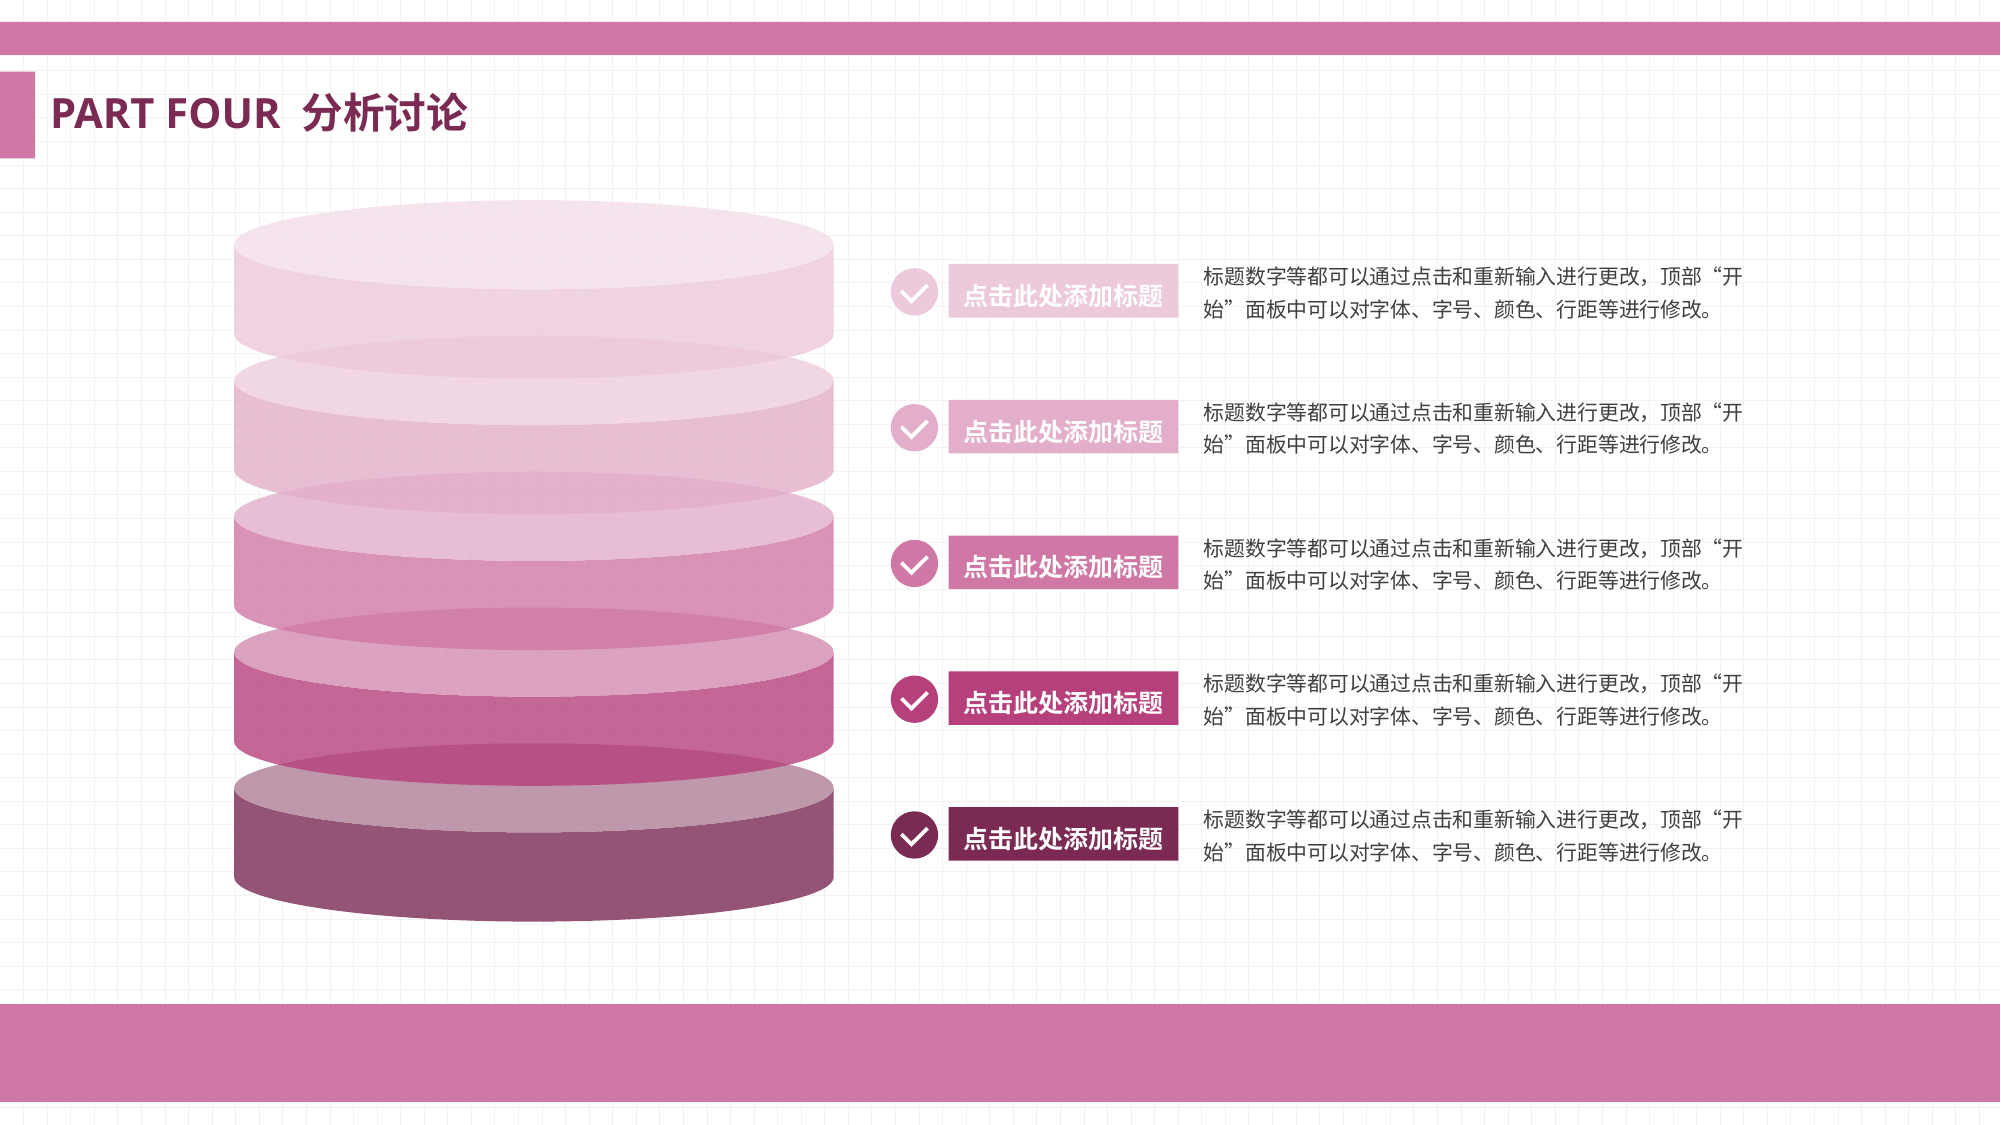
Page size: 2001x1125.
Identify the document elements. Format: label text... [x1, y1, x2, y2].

text_box [233, 493, 835, 652]
text_box [233, 357, 835, 516]
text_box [890, 268, 939, 316]
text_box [890, 404, 939, 452]
text_box 标题数字等都可以通过点击和重新输入进行更改，顶部“开始”面板中可以对字体、字号、颜色、行距等进行修改。 [1188, 656, 1766, 736]
text_box 点击此处添加标题 [948, 807, 1179, 861]
text_box [233, 629, 835, 787]
text_box [233, 765, 835, 923]
text_box 标题数字等都可以通过点击和重新输入进行更改，顶部“开始”面板中可以对字体、字号、颜色、行距等进行修改。 [1188, 248, 1766, 329]
text_box 点击此处添加标题 [948, 263, 1179, 318]
text_box 标题数字等都可以通过点击和重新输入进行更改，顶部“开始”面板中可以对字体、字号、颜色、行距等进行修改。 [1188, 520, 1766, 601]
text_box 标题数字等都可以通过点击和重新输入进行更改，顶部“开始”面板中可以对字体、字号、颜色、行距等进行修改。 [1188, 792, 1766, 872]
text_box [233, 199, 835, 380]
text_box 点击此处添加标题 [948, 535, 1179, 590]
text_box 点击此处添加标题 [948, 399, 1179, 454]
text_box 标题数字等都可以通过点击和重新输入进行更改，顶部“开始”面板中可以对字体、字号、颜色、行距等进行修改。 [1188, 384, 1766, 465]
list PART FOUR 分析讨论 [34, 70, 835, 159]
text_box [890, 675, 939, 723]
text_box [890, 539, 939, 588]
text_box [890, 811, 939, 859]
text_box 点击此处添加标题 [948, 671, 1179, 725]
